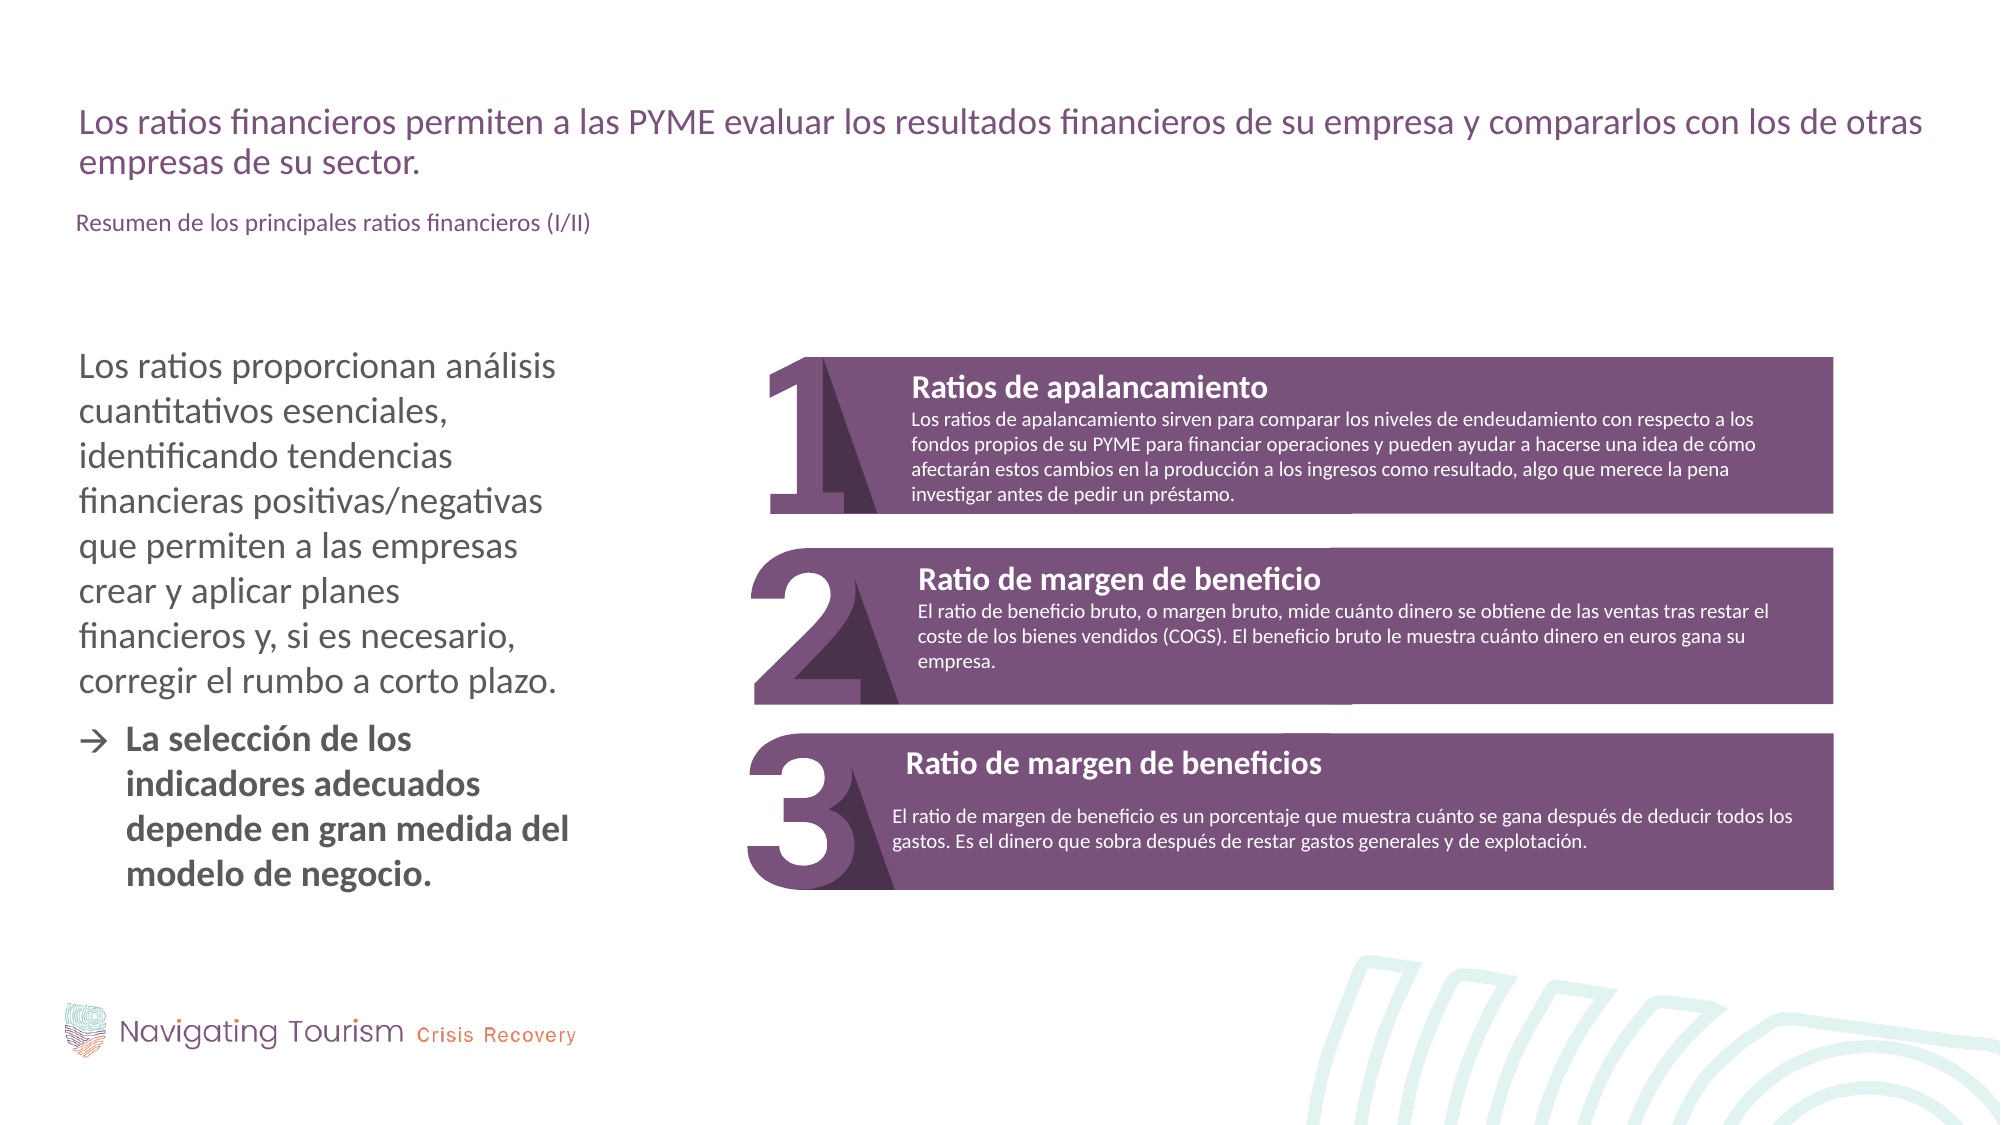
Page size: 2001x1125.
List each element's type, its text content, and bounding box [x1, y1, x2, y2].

picture [65, 1025, 111, 1061]
text_box [824, 357, 1335, 514]
text_box [1330, 547, 1834, 705]
text_box El ratio de margen de beneficio es un porcentaje que muestra cuánto se gana después de deducir todos los gastos. Es el dinero que sobra después de restar gastos generales y de explotación. [877, 795, 1813, 861]
text_box [769, 357, 844, 514]
text_box Ratio de margen de beneficios [890, 734, 1630, 790]
text_box Los ratios de apalancamiento sirven para comparar los niveles de endeudamiento con respecto a los fondos propios de su PYME para financiar operaciones y pueden ayudar a hacerse una idea de cómo afectarán estos cambios en la producción a los ingresos como resultado, algo que merece la pena investigar antes de pedir un préstamo. [896, 398, 1823, 513]
list Los ratios proporcionan análisis cuantitativos esenciales, identificando tendencias financieras positivas/negativas que permiten a las empresas crear y aplicar planes financieros y, si es necesario, corregir el rumbo a corto plazo. La selección de los indicadores adecuados depende en gran medida del modelo de negocio. [63, 268, 588, 1025]
text_box [799, 766, 895, 890]
text_box Ratios de apalancamiento [896, 357, 1310, 398]
text_box [793, 577, 899, 705]
text_box [1335, 357, 1834, 514]
text_box [751, 548, 1330, 705]
picture [1298, 955, 2000, 1125]
list Resumen de los principales ratios financieros (I/II) [60, 202, 1946, 245]
picture [112, 1025, 577, 1056]
text_box [747, 733, 1330, 890]
list Los ratios financieros permiten a las PYME evaluar los resultados financieros de su empresa y compararlos con los de otras empresas de su sector. [63, 94, 1946, 191]
text_box [822, 357, 878, 514]
text_box [1330, 733, 1834, 890]
text_box Ratio de margen de beneficio bruto [903, 549, 1330, 589]
text_box El ratio de beneficio bruto, o margen bruto, mide cuánto dinero se obtiene de las ventas tras restar el coste de los bienes vendidos (COGS). El beneficio bruto le muestra cuánto dinero en euros gana su empresa. [902, 589, 1829, 680]
